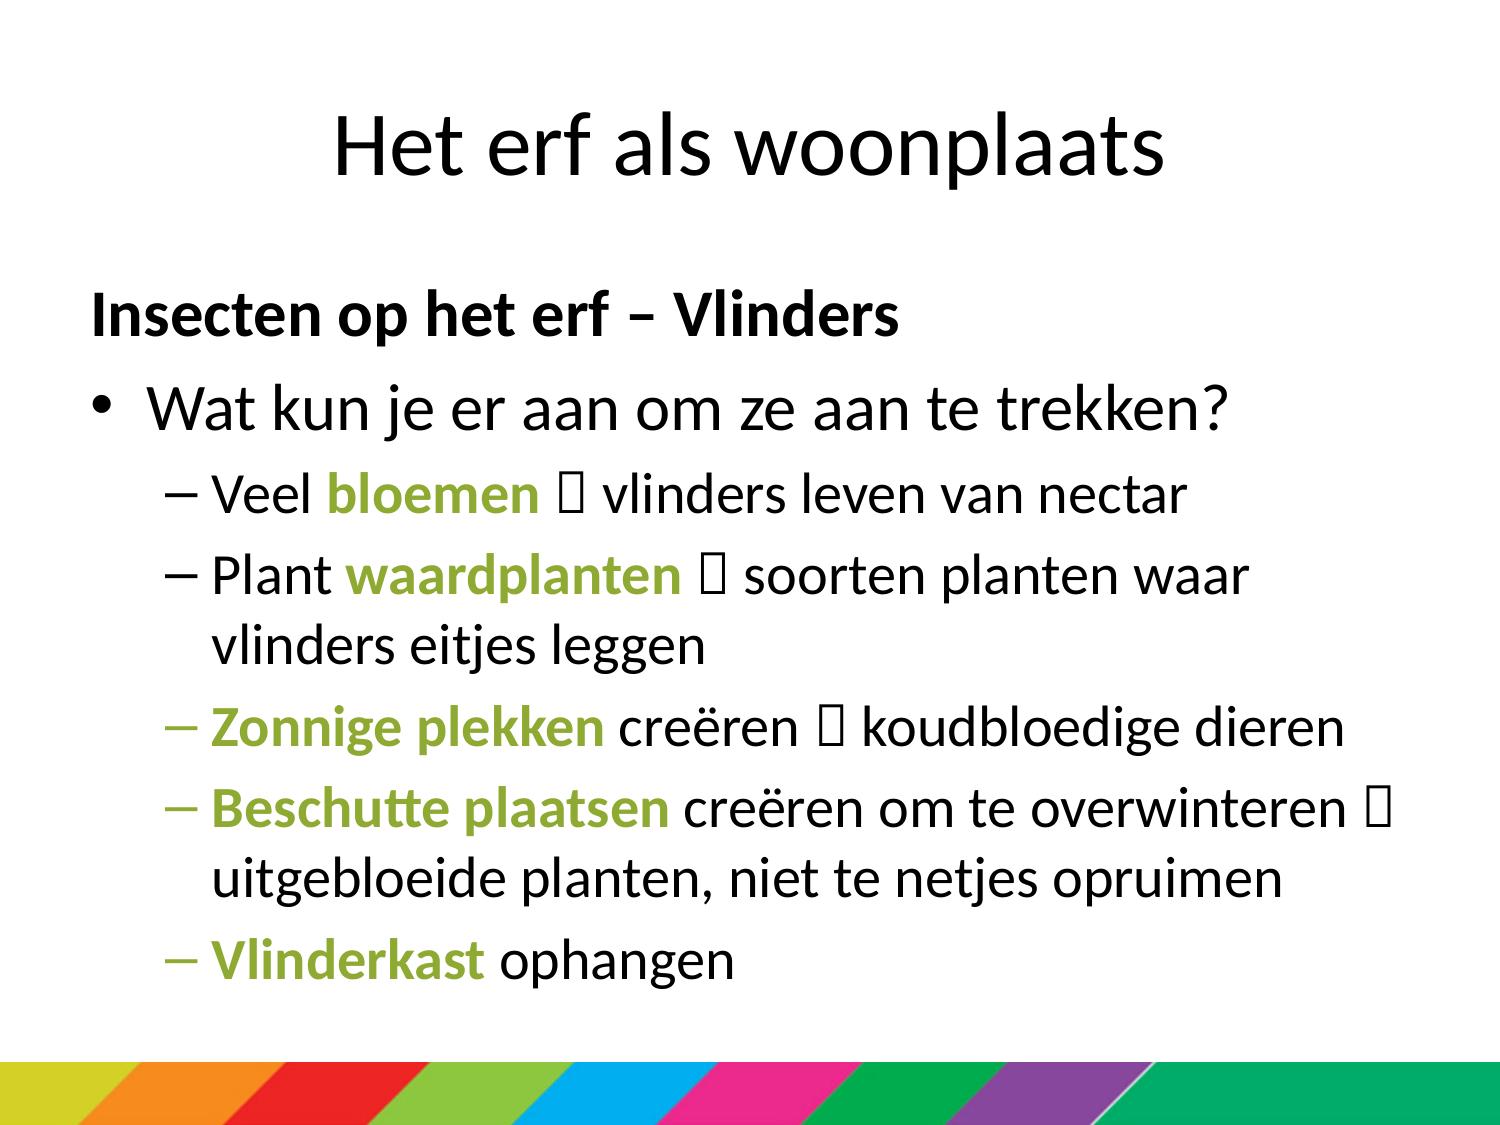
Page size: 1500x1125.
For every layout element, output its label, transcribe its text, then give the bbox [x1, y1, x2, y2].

title Het erf als woonplaats [75, 45, 1425, 233]
picture [656, 1062, 1500, 1125]
picture [0, 1062, 574, 1125]
list Insecten op het erf – Vlinders Wat kun je er aan om ze aan te trekken? Veel bloemen  vlinders leven van nectar Plant waardplanten  soorten planten waar vlinders eitjes leggen Zonnige plekken creëren  koudbloedige dieren Beschutte plaatsen creëren om te overwinteren  uitgebloeide planten, niet te netjes opruimen Vlinderkast ophangen [75, 262, 1425, 1005]
